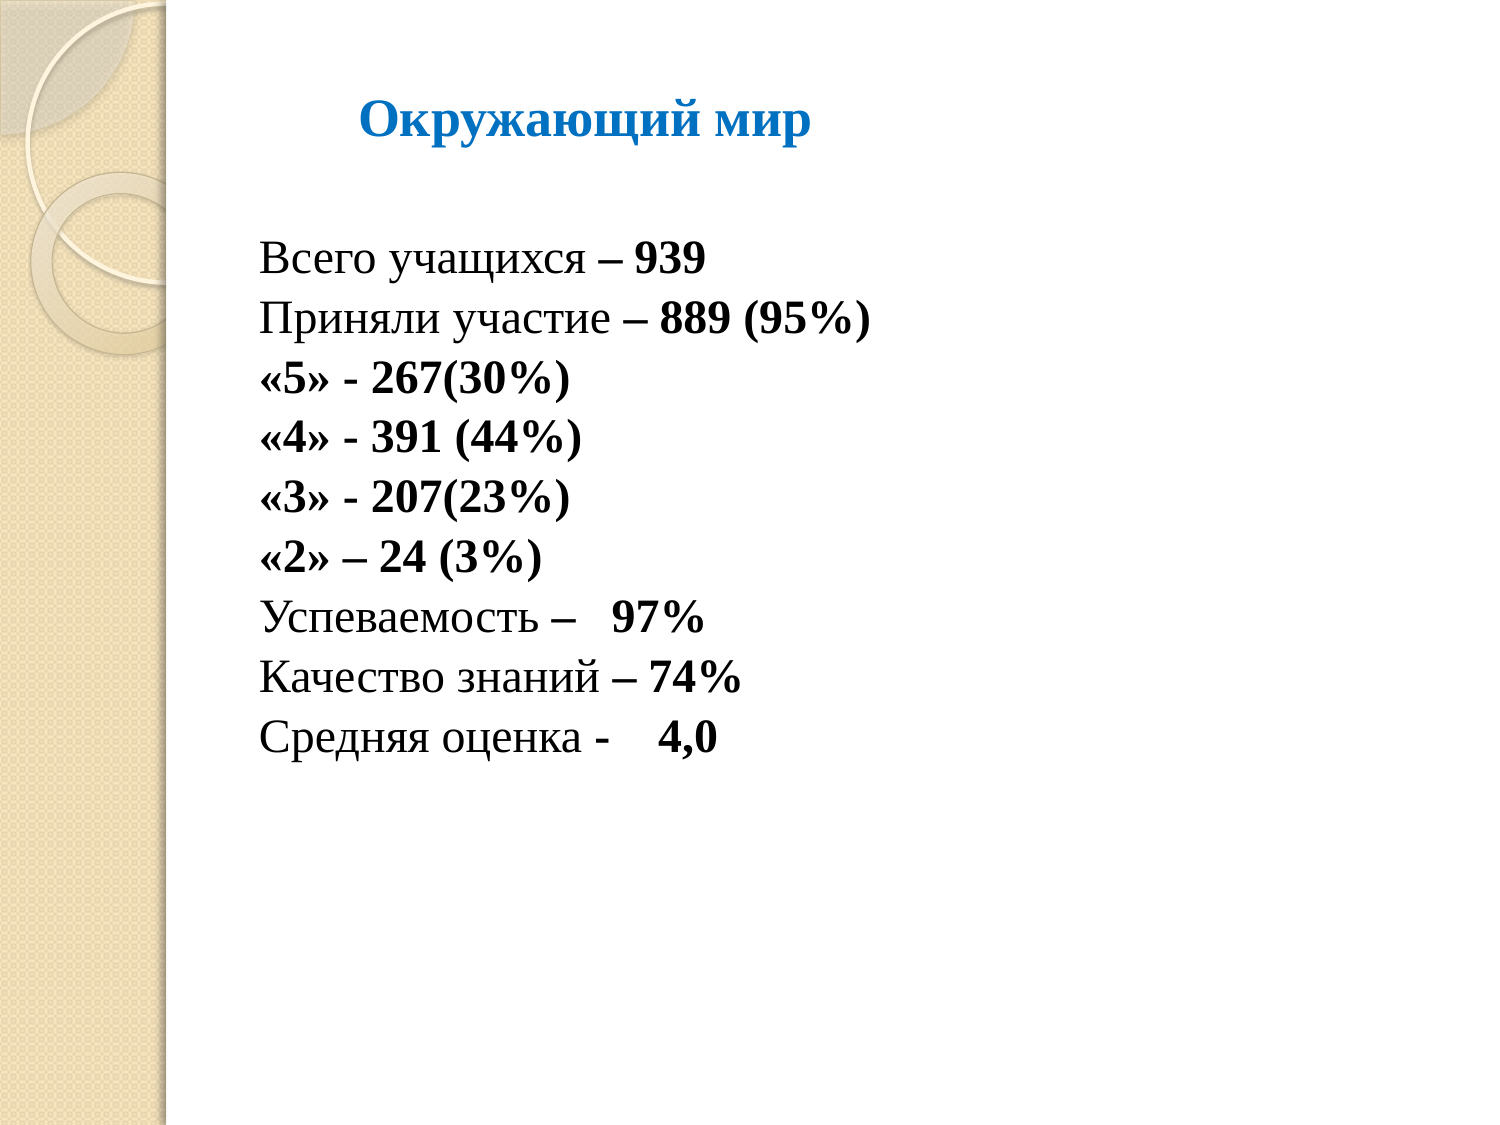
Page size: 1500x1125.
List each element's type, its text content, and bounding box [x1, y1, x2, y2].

list Окружающий мир Всего учащихся – 939 Приняли участие – 889 (95%) «5» - 267(30%) «4» - 391 (44%) «3» - 207(23%) «2» – 24 (3%) Успеваемость – 97% Качество знаний – 74% Средняя оценка - 4,0 [234, 0, 1465, 788]
